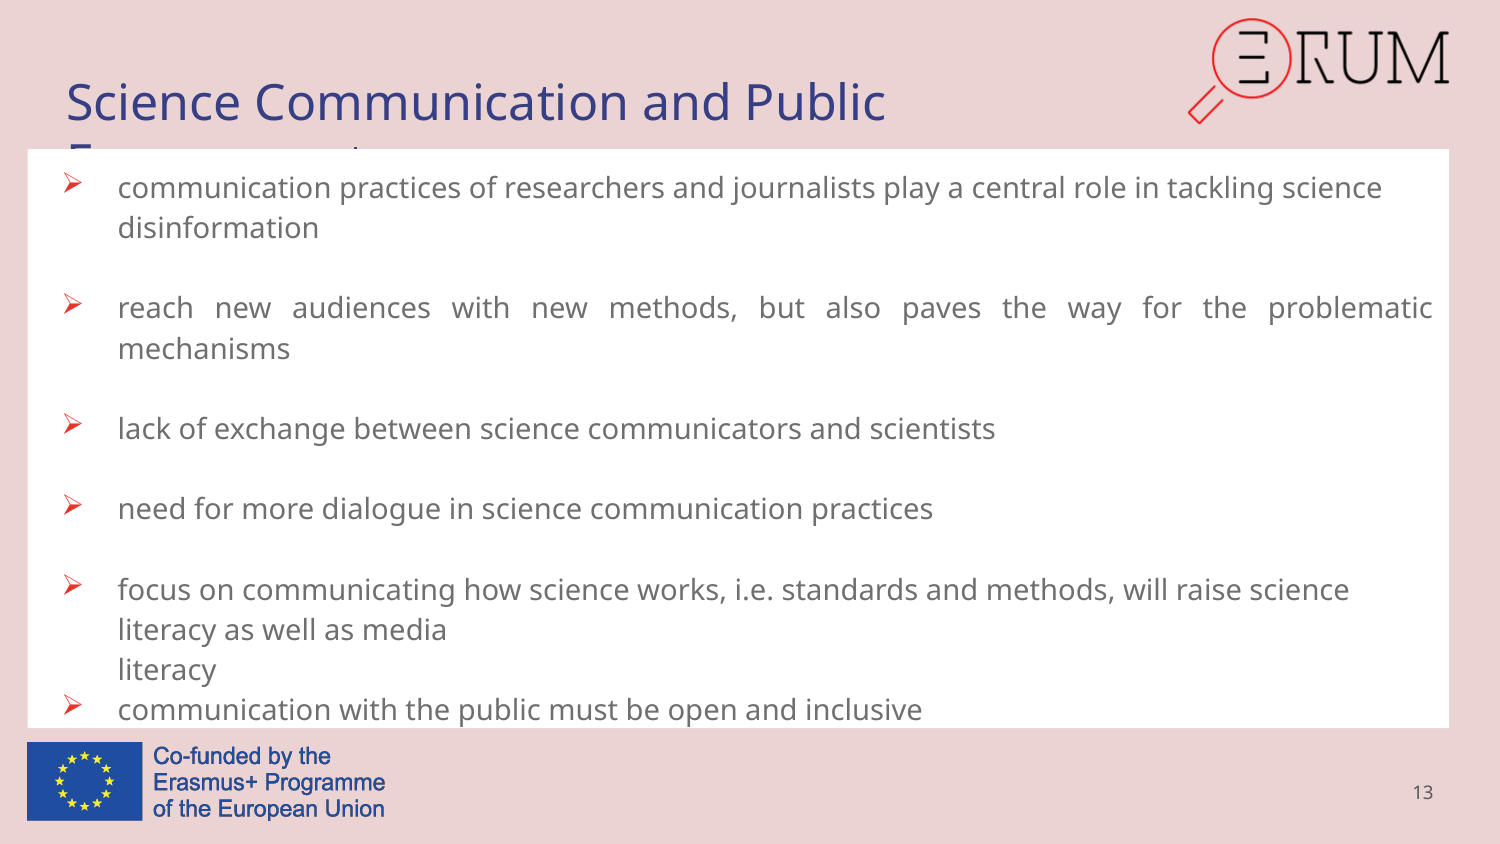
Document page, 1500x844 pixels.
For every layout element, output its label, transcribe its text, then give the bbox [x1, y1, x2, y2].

picture [1136, 0, 1500, 137]
slide_number 13 [1358, 761, 1449, 826]
picture [27, 742, 385, 821]
title Science Communication and Public Engagement [51, 55, 1168, 149]
list communication practices of researchers and journalists play a central role in tackling science disinformation reach new audiences with new methods, but also paves the way for the problematic mechanisms lack of exchange between science communicators and scientists need for more dialogue in science communication practices focus on communicating how science works, i.e. standards and methods, will raise science literacy as well as media literacy communication with the public must be open and inclusive [27, 149, 1449, 729]
